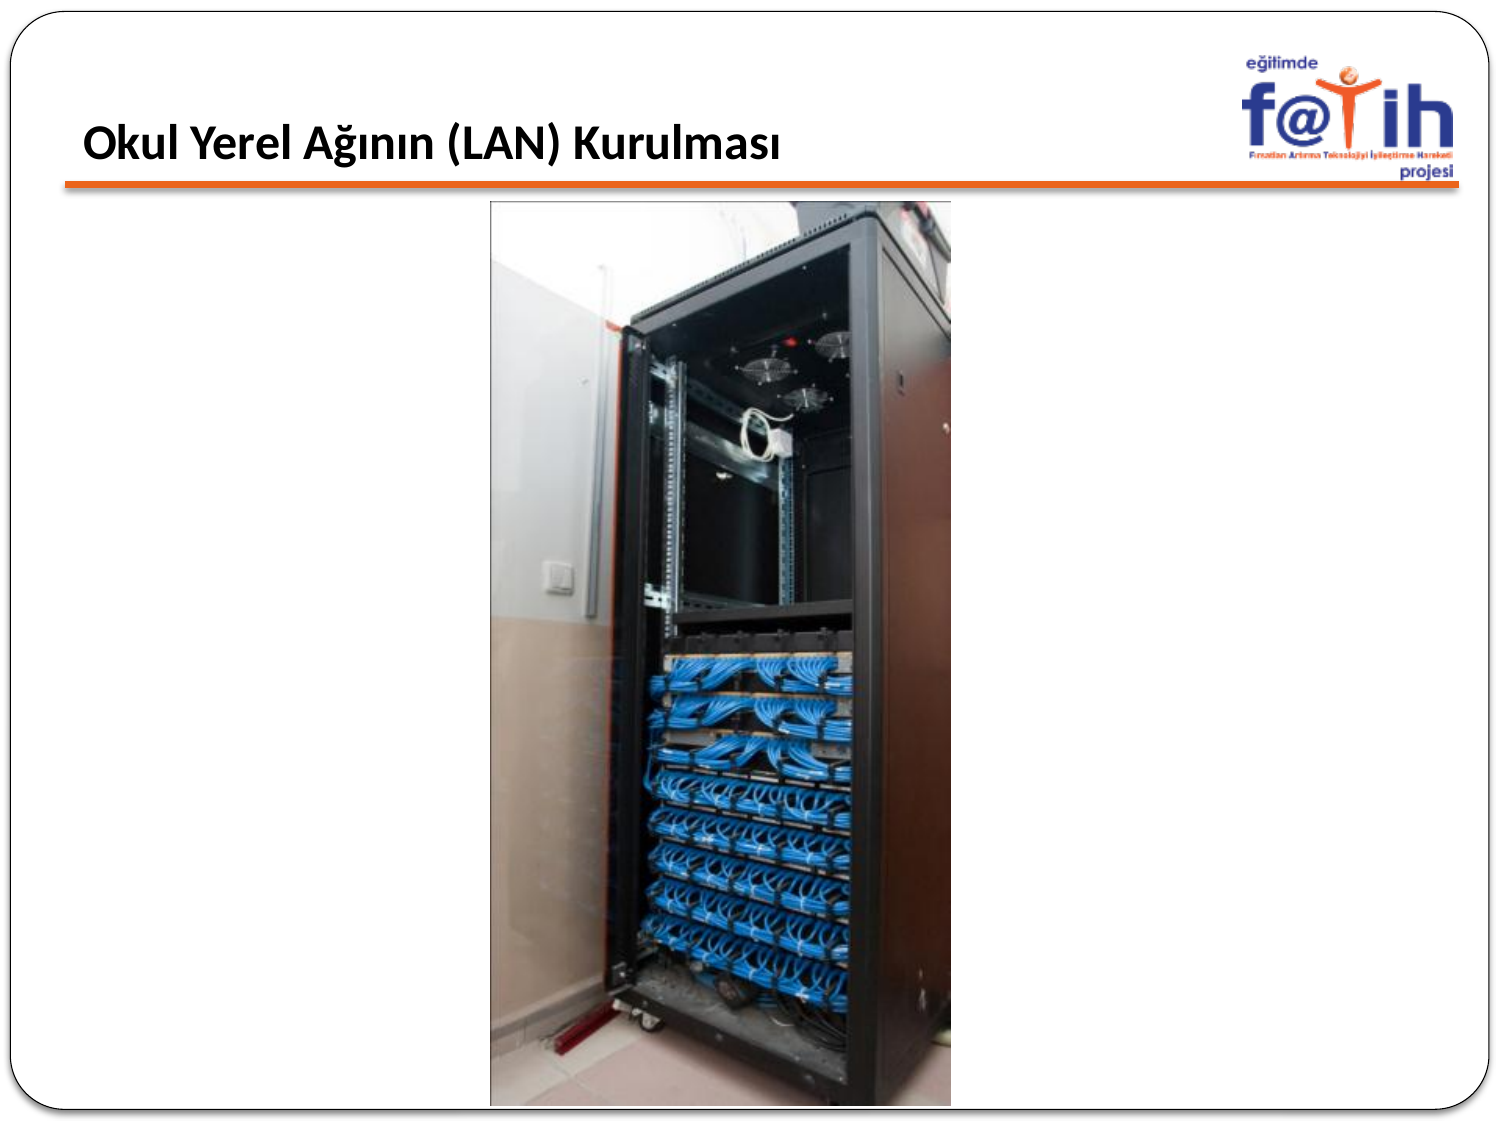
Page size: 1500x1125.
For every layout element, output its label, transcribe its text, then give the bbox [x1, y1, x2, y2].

text_box Okul Yerel Ağının (LAN) Kurulması [68, 101, 797, 177]
picture [1242, 54, 1453, 182]
picture [489, 201, 951, 1107]
